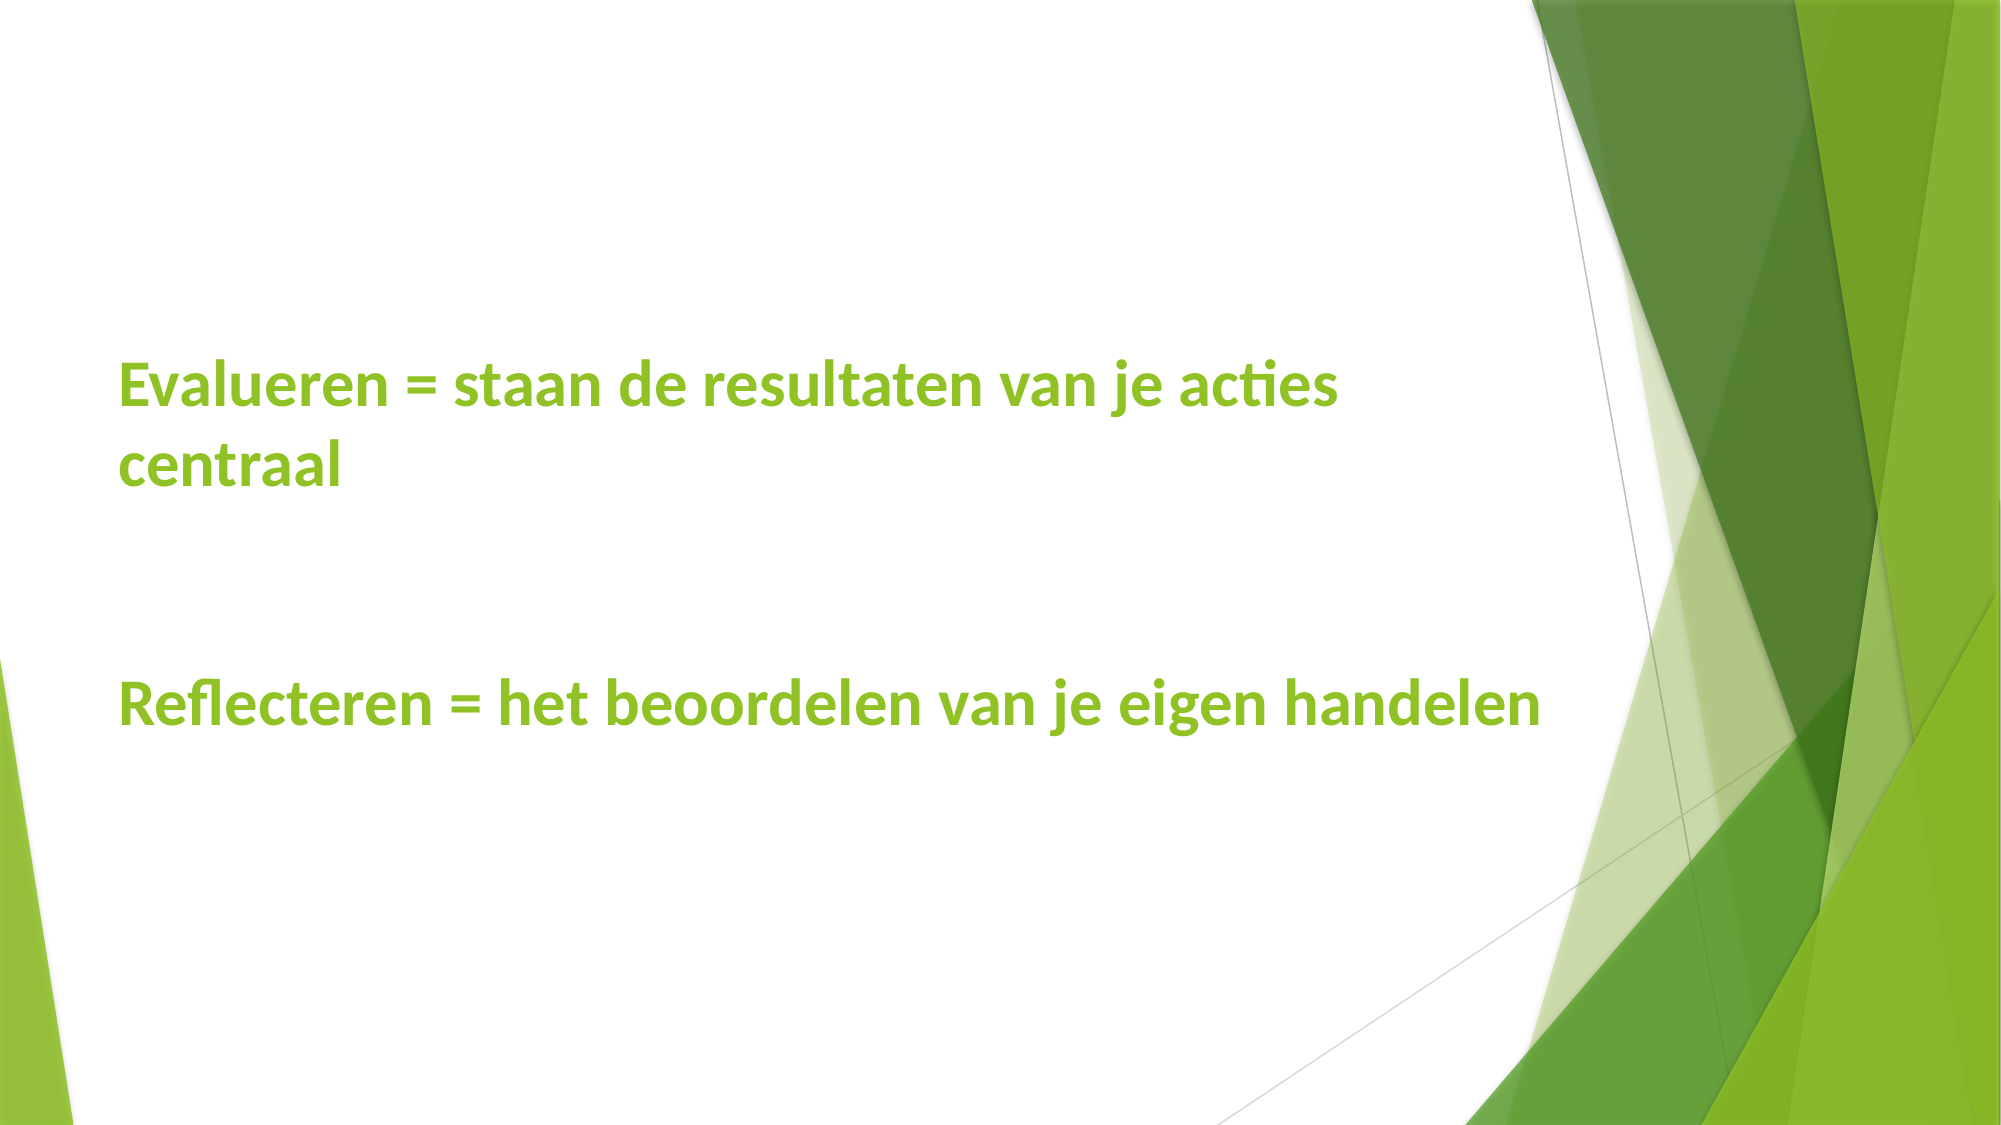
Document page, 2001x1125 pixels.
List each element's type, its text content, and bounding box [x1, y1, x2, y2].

text_box Evalueren = staan de resultaten van je acties centraal Reflecteren = het beoordelen van je eigen handelen [103, 252, 1594, 1067]
